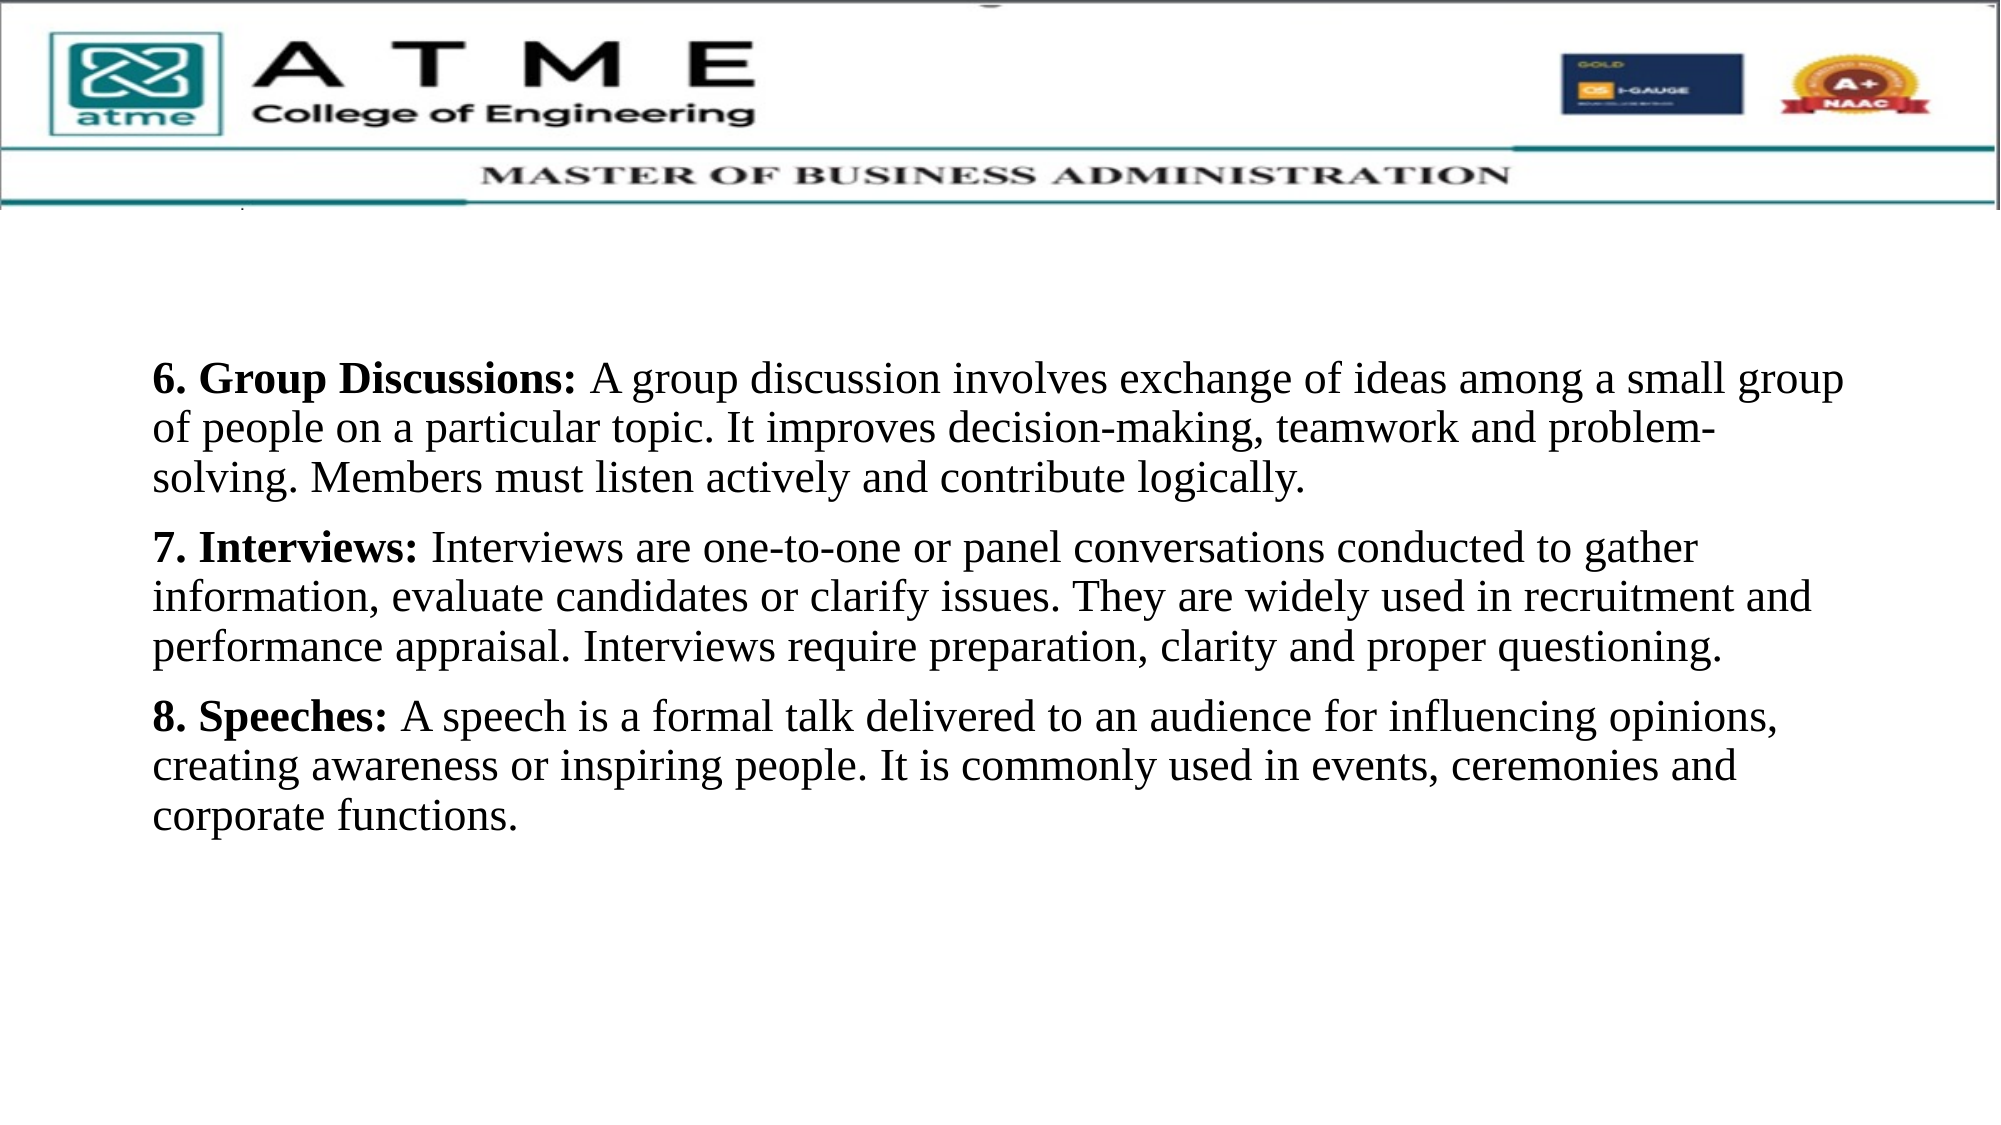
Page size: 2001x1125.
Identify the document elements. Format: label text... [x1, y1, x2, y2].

picture [0, 0, 2000, 210]
list 6. Group Discussions: A group discussion involves exchange of ideas among a small group of people on a particular topic. It improves decision-making, teamwork and problem-solving. Members must listen actively and contribute logically. 7. Interviews: Interviews are one-to-one or panel conversations conducted to gather information, evaluate candidates or clarify issues. They are widely used in recruitment and performance appraisal. Interviews require preparation, clarity and proper questioning. 8. Speeches: A speech is a formal talk delivered to an audience for influencing opinions, creating awareness or inspiring people. It is commonly used in events, ceremonies and corporate functions. [137, 346, 1863, 1060]
